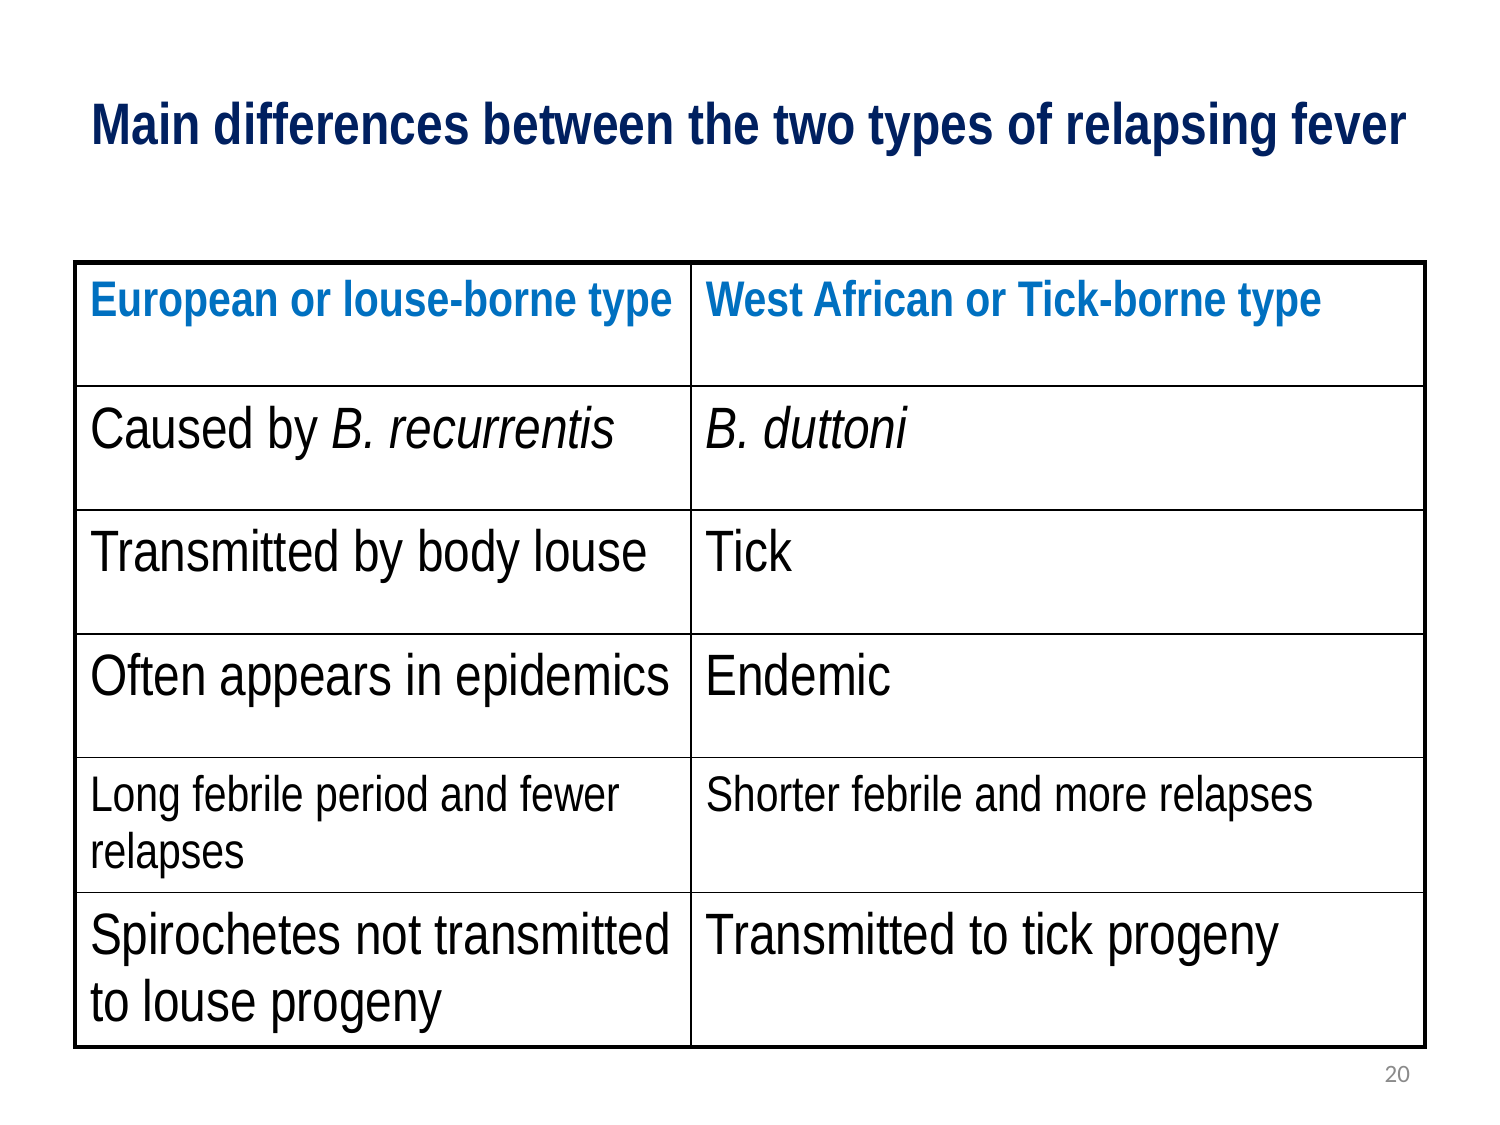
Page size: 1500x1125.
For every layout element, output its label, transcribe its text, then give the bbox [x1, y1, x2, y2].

footer [512, 1042, 988, 1103]
table_cell Long febrile period and fewer relapses [77, 758, 690, 892]
table_cell Spirochetes not transmitted to louse progeny [77, 893, 690, 1045]
slide_number 20 [1074, 1042, 1425, 1103]
table_header West African or Tick-borne type [692, 265, 1423, 385]
table_cell Transmitted to tick progeny [692, 893, 1423, 1045]
table_header European or louse-borne type [77, 265, 690, 385]
table_cell B. duttoni [692, 387, 1423, 509]
table_cell Tick [692, 511, 1423, 633]
table_cell Shorter febrile and more relapses [692, 758, 1423, 892]
table_cell Endemic [692, 635, 1423, 757]
title Main differences between the two types of relapsing fever [75, 45, 1425, 197]
table_cell Caused by B. recurrentis [77, 387, 690, 509]
table_cell Often appears in epidemics [77, 635, 690, 757]
table_cell Transmitted by body louse [77, 511, 690, 633]
